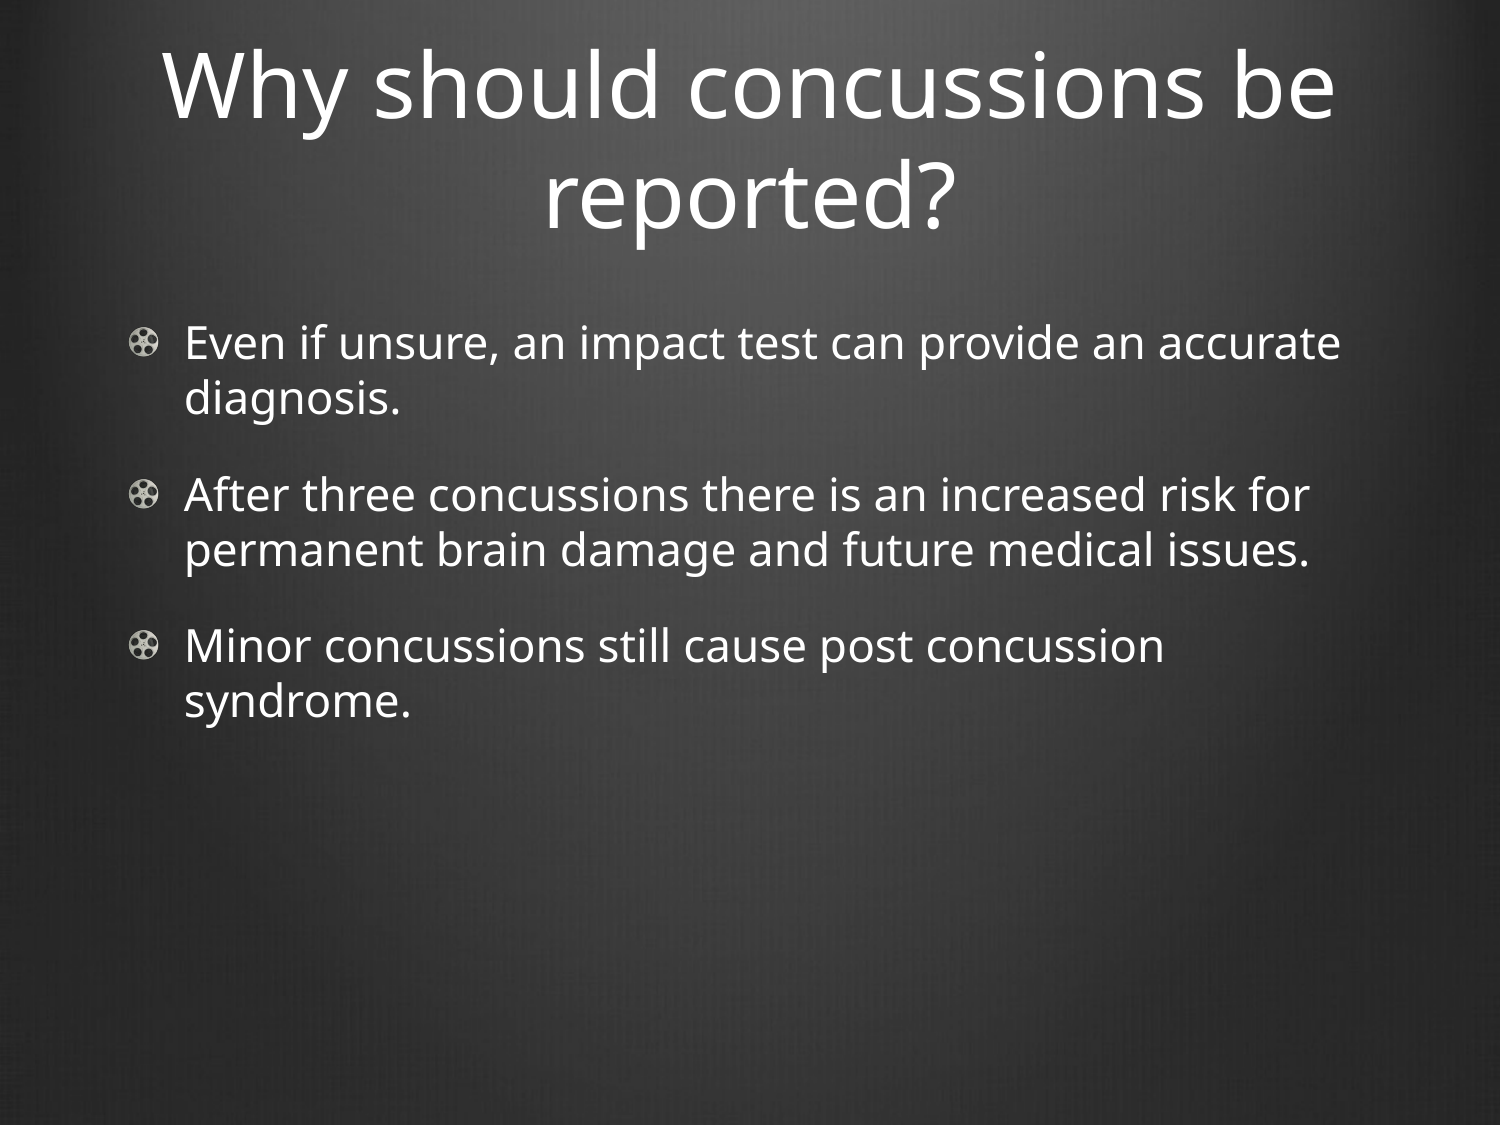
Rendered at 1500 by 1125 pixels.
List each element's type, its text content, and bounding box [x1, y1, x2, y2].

picture [127, 477, 160, 510]
title Why should concussions be reported? [112, 19, 1388, 255]
picture [127, 325, 160, 358]
list Even if unsure, an impact test can provide an accurate diagnosis. After three concussions there is an increased risk for permanent brain damage and future medical issues. Minor concussions still cause post concussion syndrome. [112, 306, 1388, 1005]
picture [127, 628, 160, 661]
